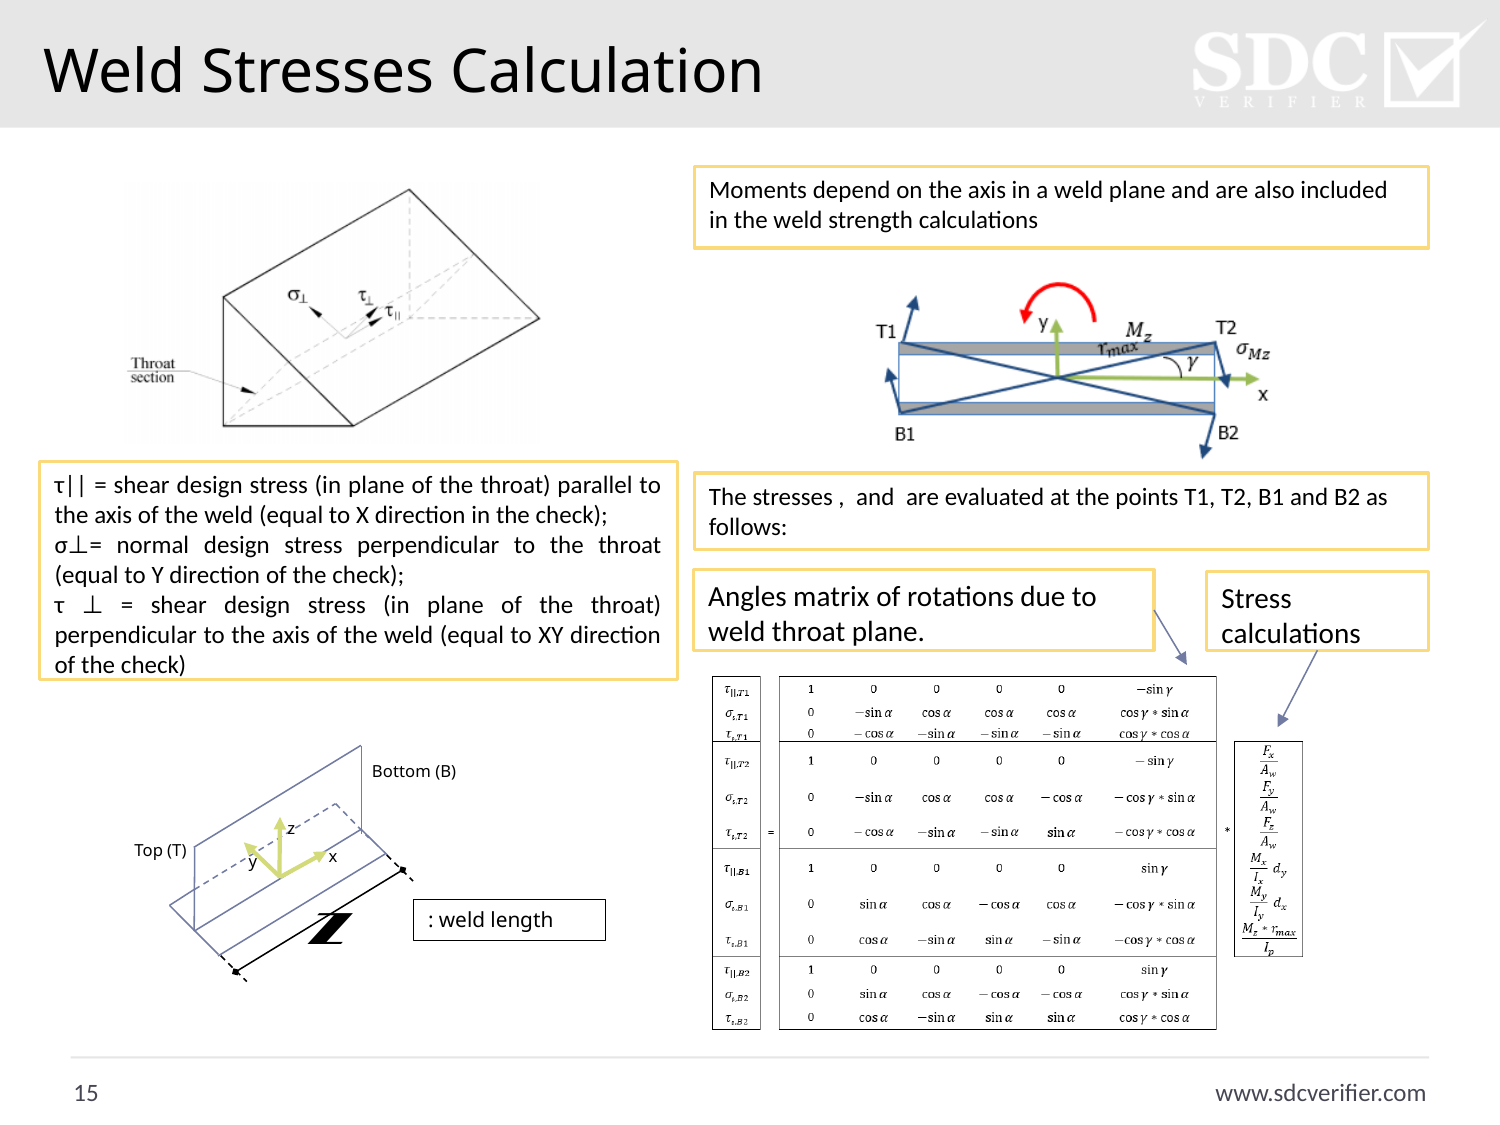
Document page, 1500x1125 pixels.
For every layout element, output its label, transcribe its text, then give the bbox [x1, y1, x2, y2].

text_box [119, 745, 606, 982]
text_box τ|| = shear design stress (in plane of the throat) parallel to the axis of the weld (equal to X direction in the check); σ⊥= normal design stress perpendicular to the throat (equal to Y direction of the check); τ ⊥ = shear design stress (in plane of the throat) perpendicular to the axis of the weld (equal to XY direction of the check) [38, 460, 679, 681]
title Weld Stresses Calculation [29, 24, 1478, 113]
text_box Stress calculations [1205, 570, 1430, 652]
slide_number 15 [58, 1073, 163, 1109]
footer www.sdcverifier.com [1200, 1072, 1443, 1111]
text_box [1277, 650, 1318, 728]
picture [0, 0, 1500, 1125]
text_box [1153, 609, 1188, 666]
text_box Angles matrix of rotations due to weld throat plane. [692, 568, 1156, 652]
text_box Moments depend on the axis in a weld plane and are also included in the weld strength calculations [693, 165, 1430, 250]
